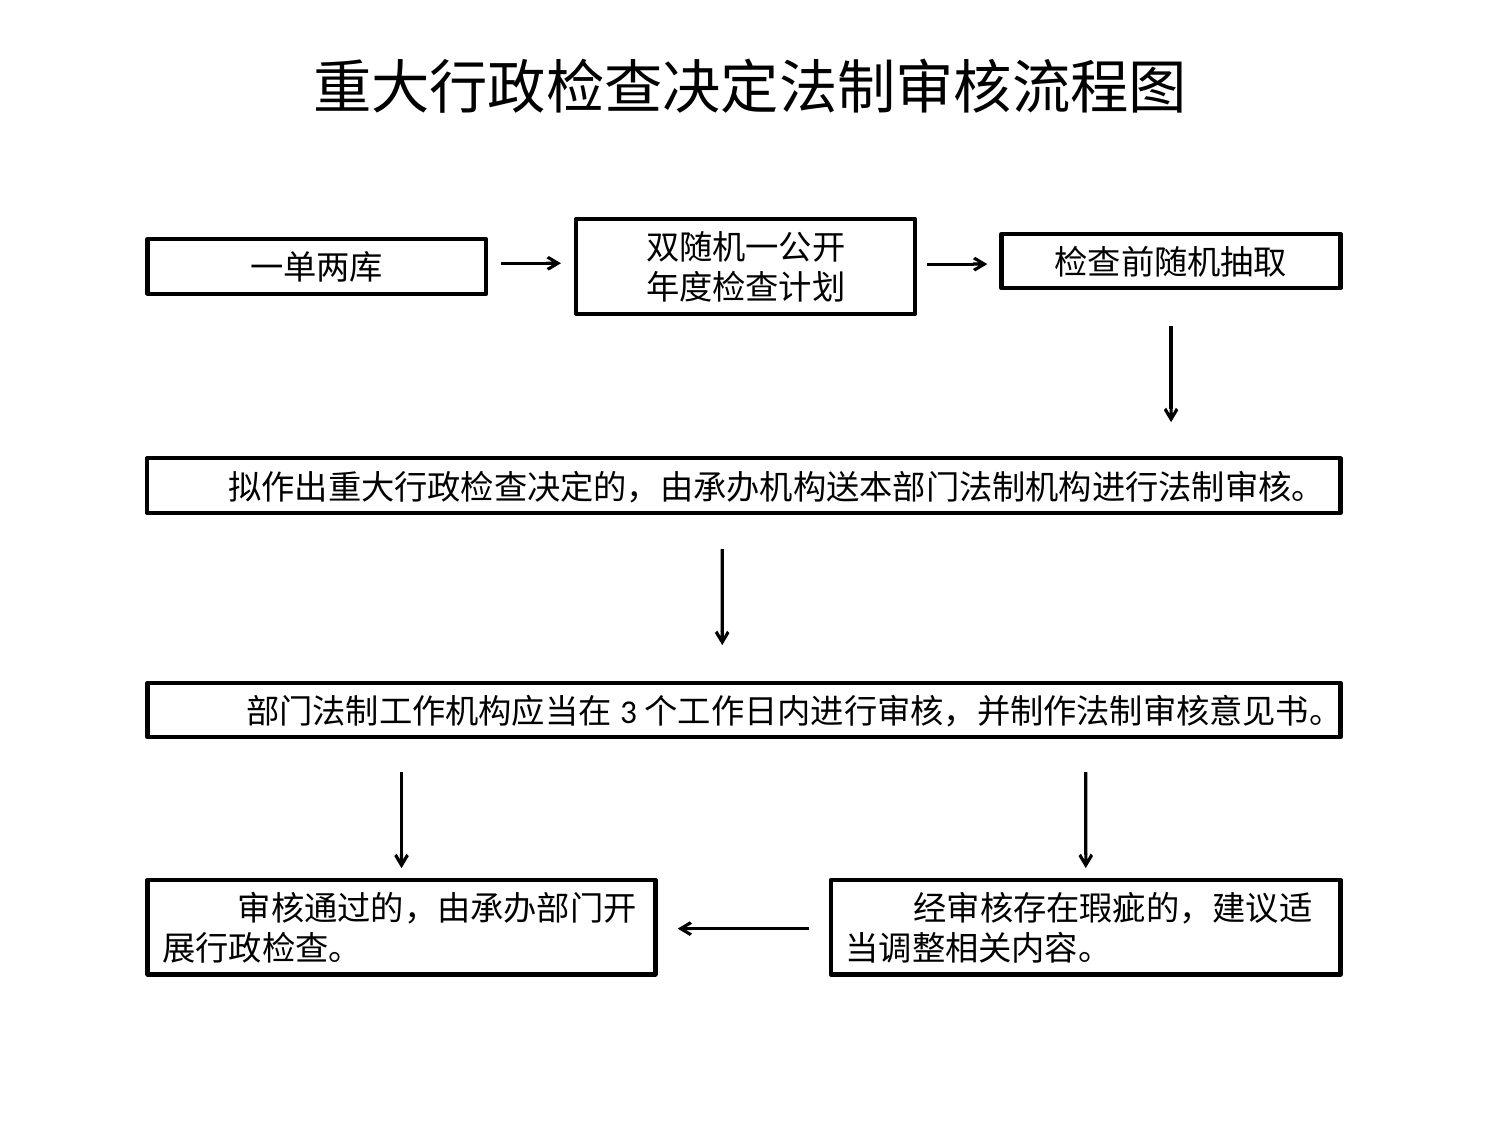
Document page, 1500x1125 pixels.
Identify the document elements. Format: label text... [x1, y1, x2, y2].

text_box 拟作出重大行政检查决定的，由承办机构送本部门法制机构进行法制审核。 [145, 456, 1343, 515]
text_box 部门法制工作机构应当在3个工作日内进行审核，并制作法制审核意见书。 [145, 681, 1343, 739]
text_box 经审核存在瑕疵的，建议适当调整相关内容。 [829, 878, 1343, 977]
text_box 检查前随机抽取 [999, 232, 1343, 290]
text_box 一单两库 [145, 237, 488, 296]
text_box 审核通过的，由承办部门开展行政检查。 [145, 878, 658, 977]
text_box 双随机一公开 年度检查计划 [574, 217, 917, 316]
text_box 重大行政检查决定法制审核流程图 [0, 42, 1500, 128]
